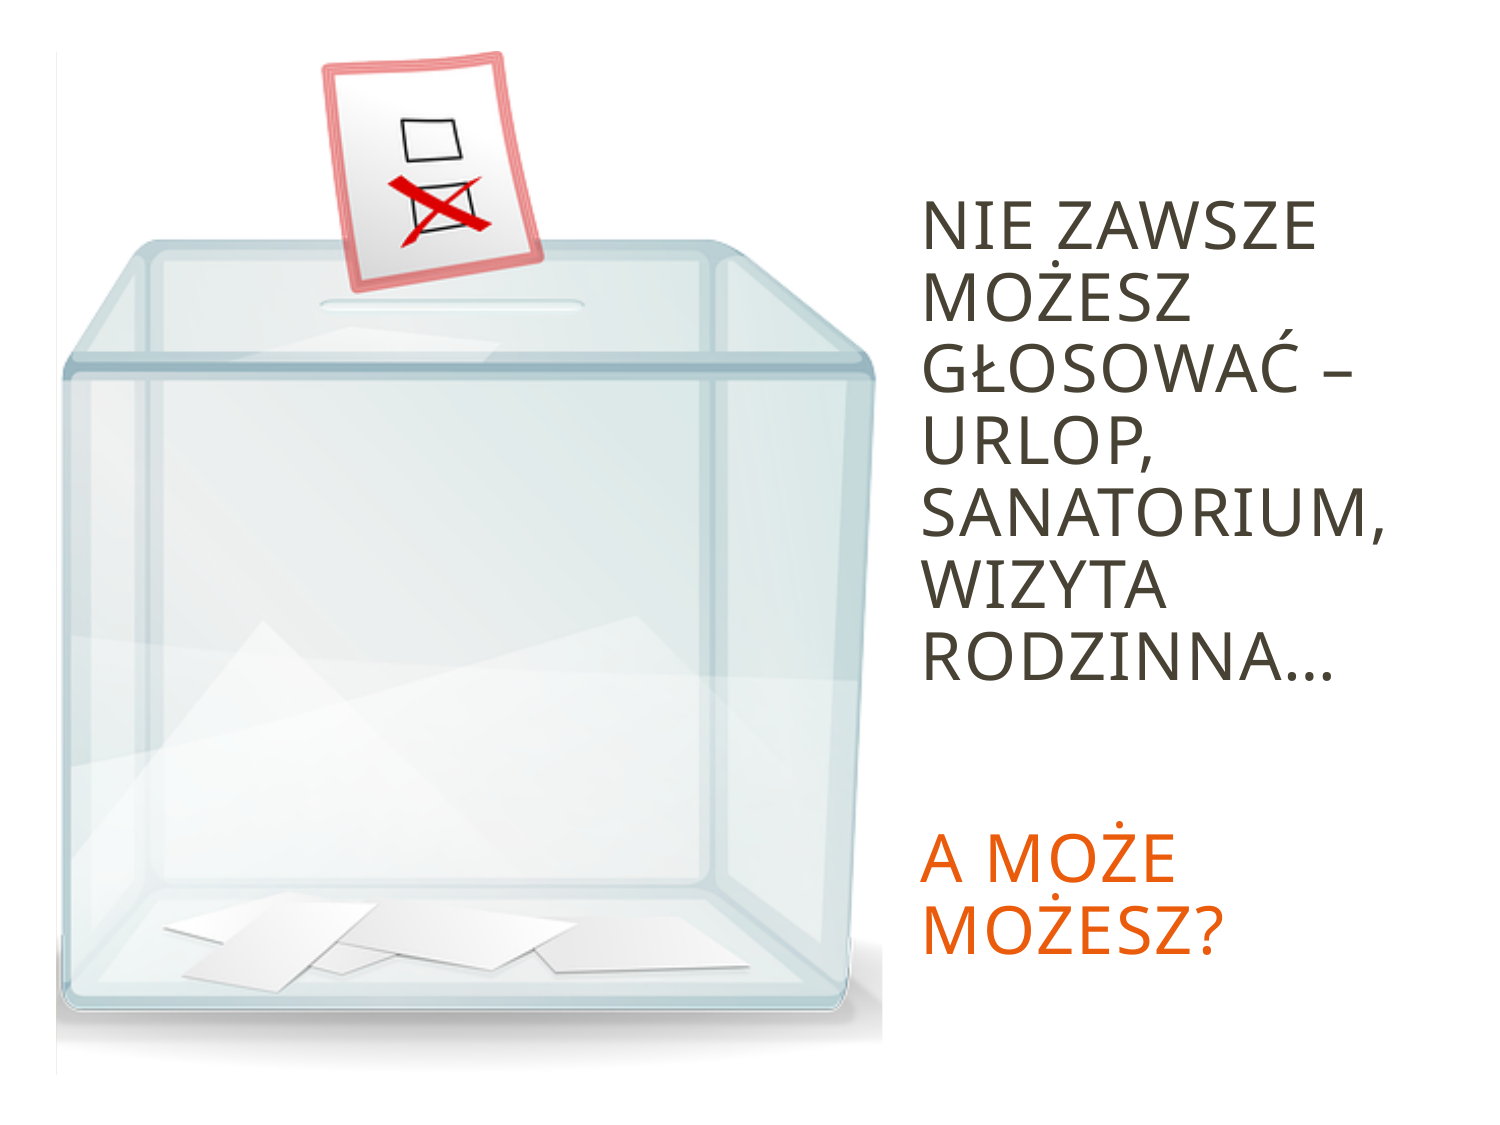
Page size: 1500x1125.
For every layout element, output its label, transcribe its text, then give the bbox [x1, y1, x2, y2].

picture [56, 51, 883, 1076]
list Nie zawsze możesz głosować – urlop, sanatorium, wizyta rodzinna… A może możesz? [913, 208, 1408, 953]
